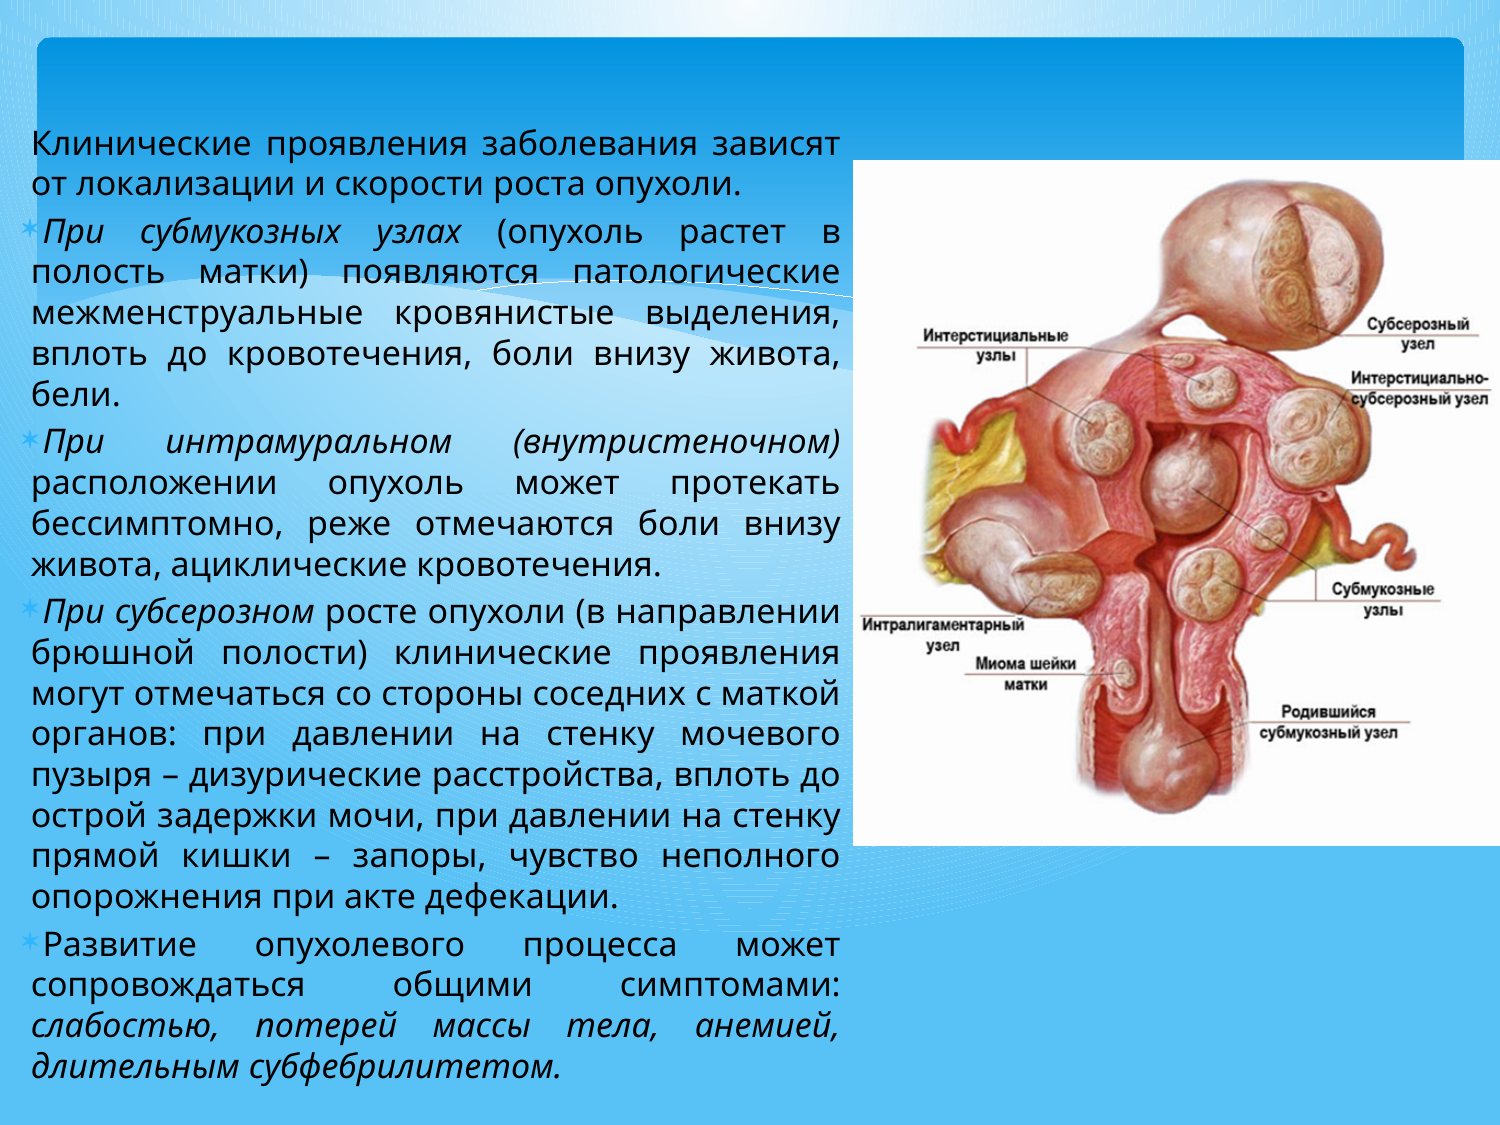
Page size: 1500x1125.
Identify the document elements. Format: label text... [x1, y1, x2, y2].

list Клинические проявления заболевания зависят от локализации и скорости роста опухоли. При субмукозных узлах (опухоль растет в полость матки) появляются патологические межменструальные кровянистые выделения, вплоть до кровотечения, боли внизу живота, бели. При интрамуральном (внутристеночном) расположении опухоль может протекать бессимптомно, реже отмечаются боли внизу живота, ациклические кровотечения. При субсерозном росте опухоли (в направлении брюшной полости) клинические проявления могут отмечаться со стороны соседних с маткой органов: при давлении на стенку мочевого пузыря – дизурические расстройства, вплоть до острой задержки мочи, при давлении на стенку прямой кишки – запоры, чувство неполного опорожнения при акте дефекации. Развитие опухолевого процесса может сопровождаться общими симптомами: слабостью, потерей массы тела, анемией, длительным субфебрилитетом. [0, 113, 857, 1125]
picture [852, 160, 1500, 847]
